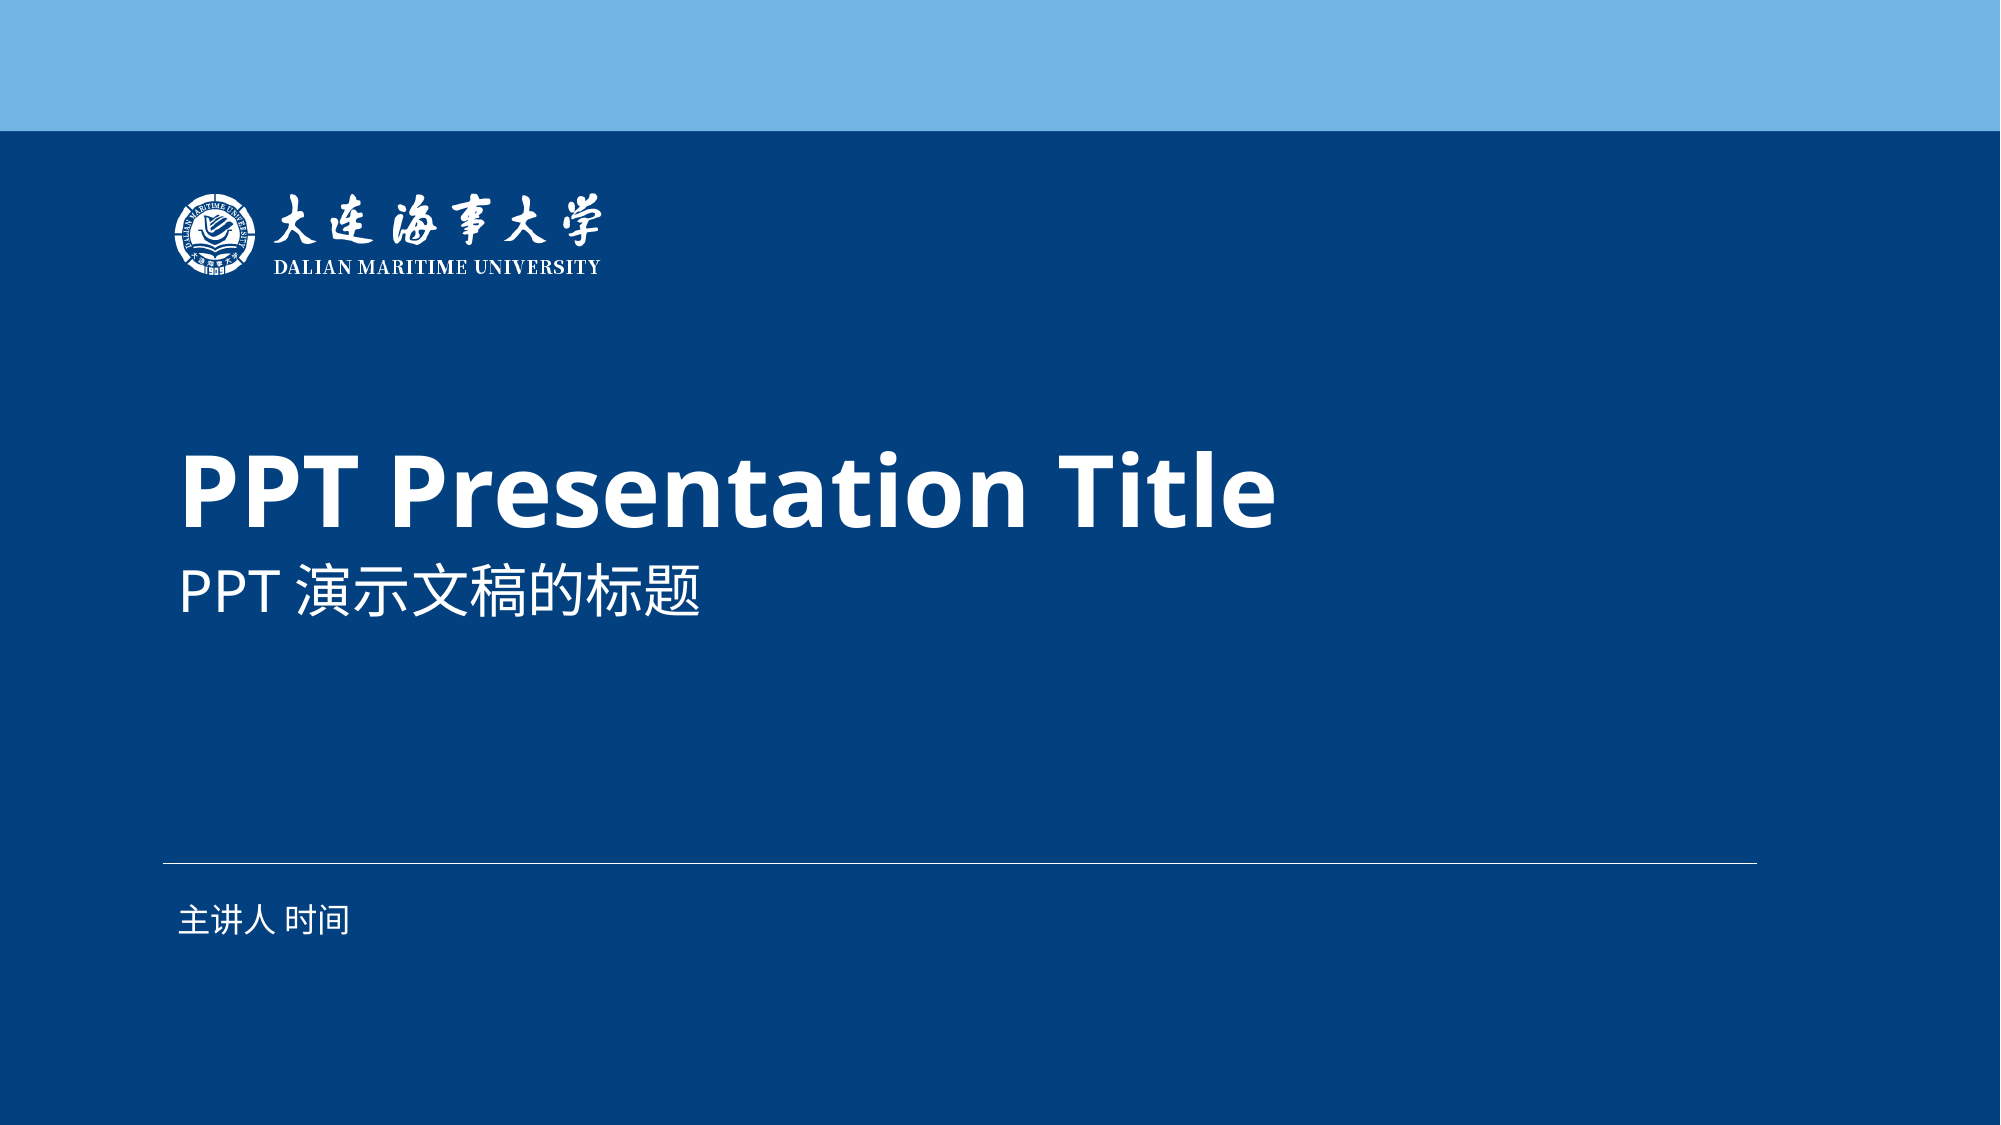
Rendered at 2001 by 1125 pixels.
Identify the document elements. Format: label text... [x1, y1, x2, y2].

picture [162, 182, 617, 288]
text_box [0, 0, 2000, 132]
text_box [0, 132, 2000, 1125]
text_box 主讲人 时间 [162, 891, 830, 947]
text_box PPT Presentation Title [162, 420, 1518, 555]
text_box PPT演示文稿的标题 [162, 555, 830, 632]
